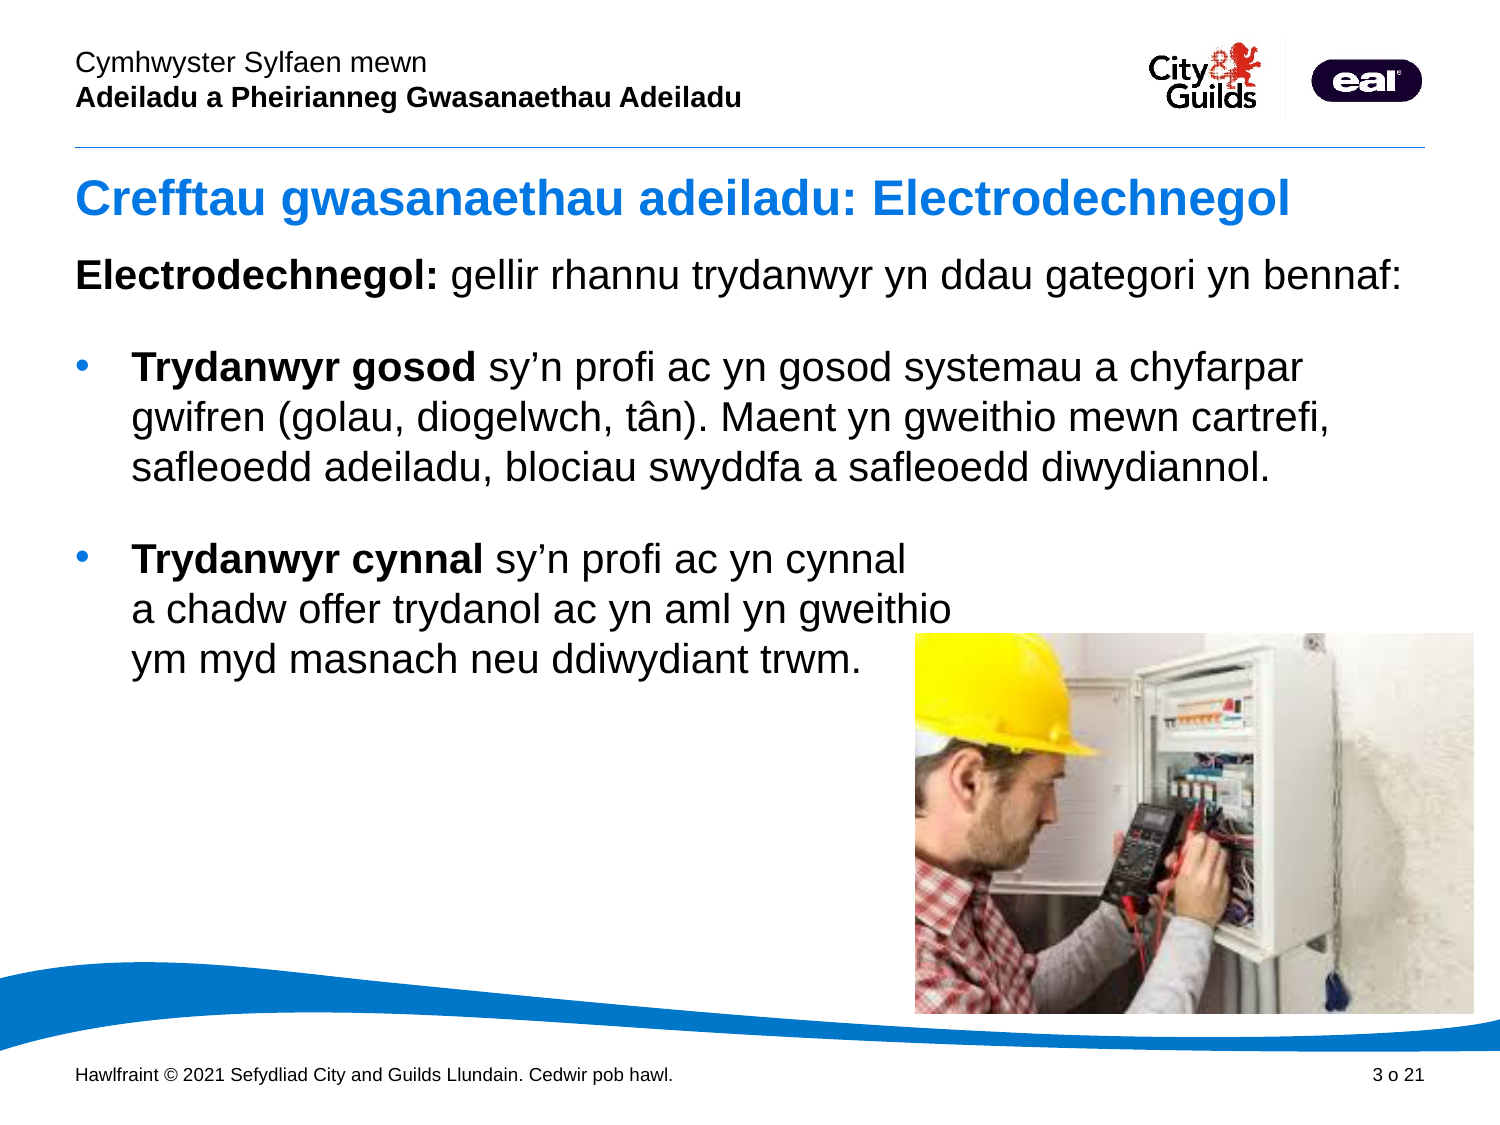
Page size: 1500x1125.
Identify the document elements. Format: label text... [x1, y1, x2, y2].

title Crefftau gwasanaethau adeiladu: Electrodechnegol [74, 165, 1426, 229]
picture [915, 633, 1475, 1014]
list Electrodechnegol: gellir rhannu trydanwyr yn ddau gategori yn bennaf: Trydanwyr gosod sy’n profi ac yn gosod systemau a chyfarpar gwifren (golau, diogelwch, tân). Maent yn gweithio mewn cartrefi, safleoedd adeiladu, blociau swyddfa a safleoedd diwydiannol. Trydanwyr cynnal sy’n profi ac yn cynnal a chadw offer trydanol ac yn aml yn gweithio ym myd masnach neu ddiwydiant trwm. [74, 247, 1427, 946]
picture [1149, 38, 1422, 121]
